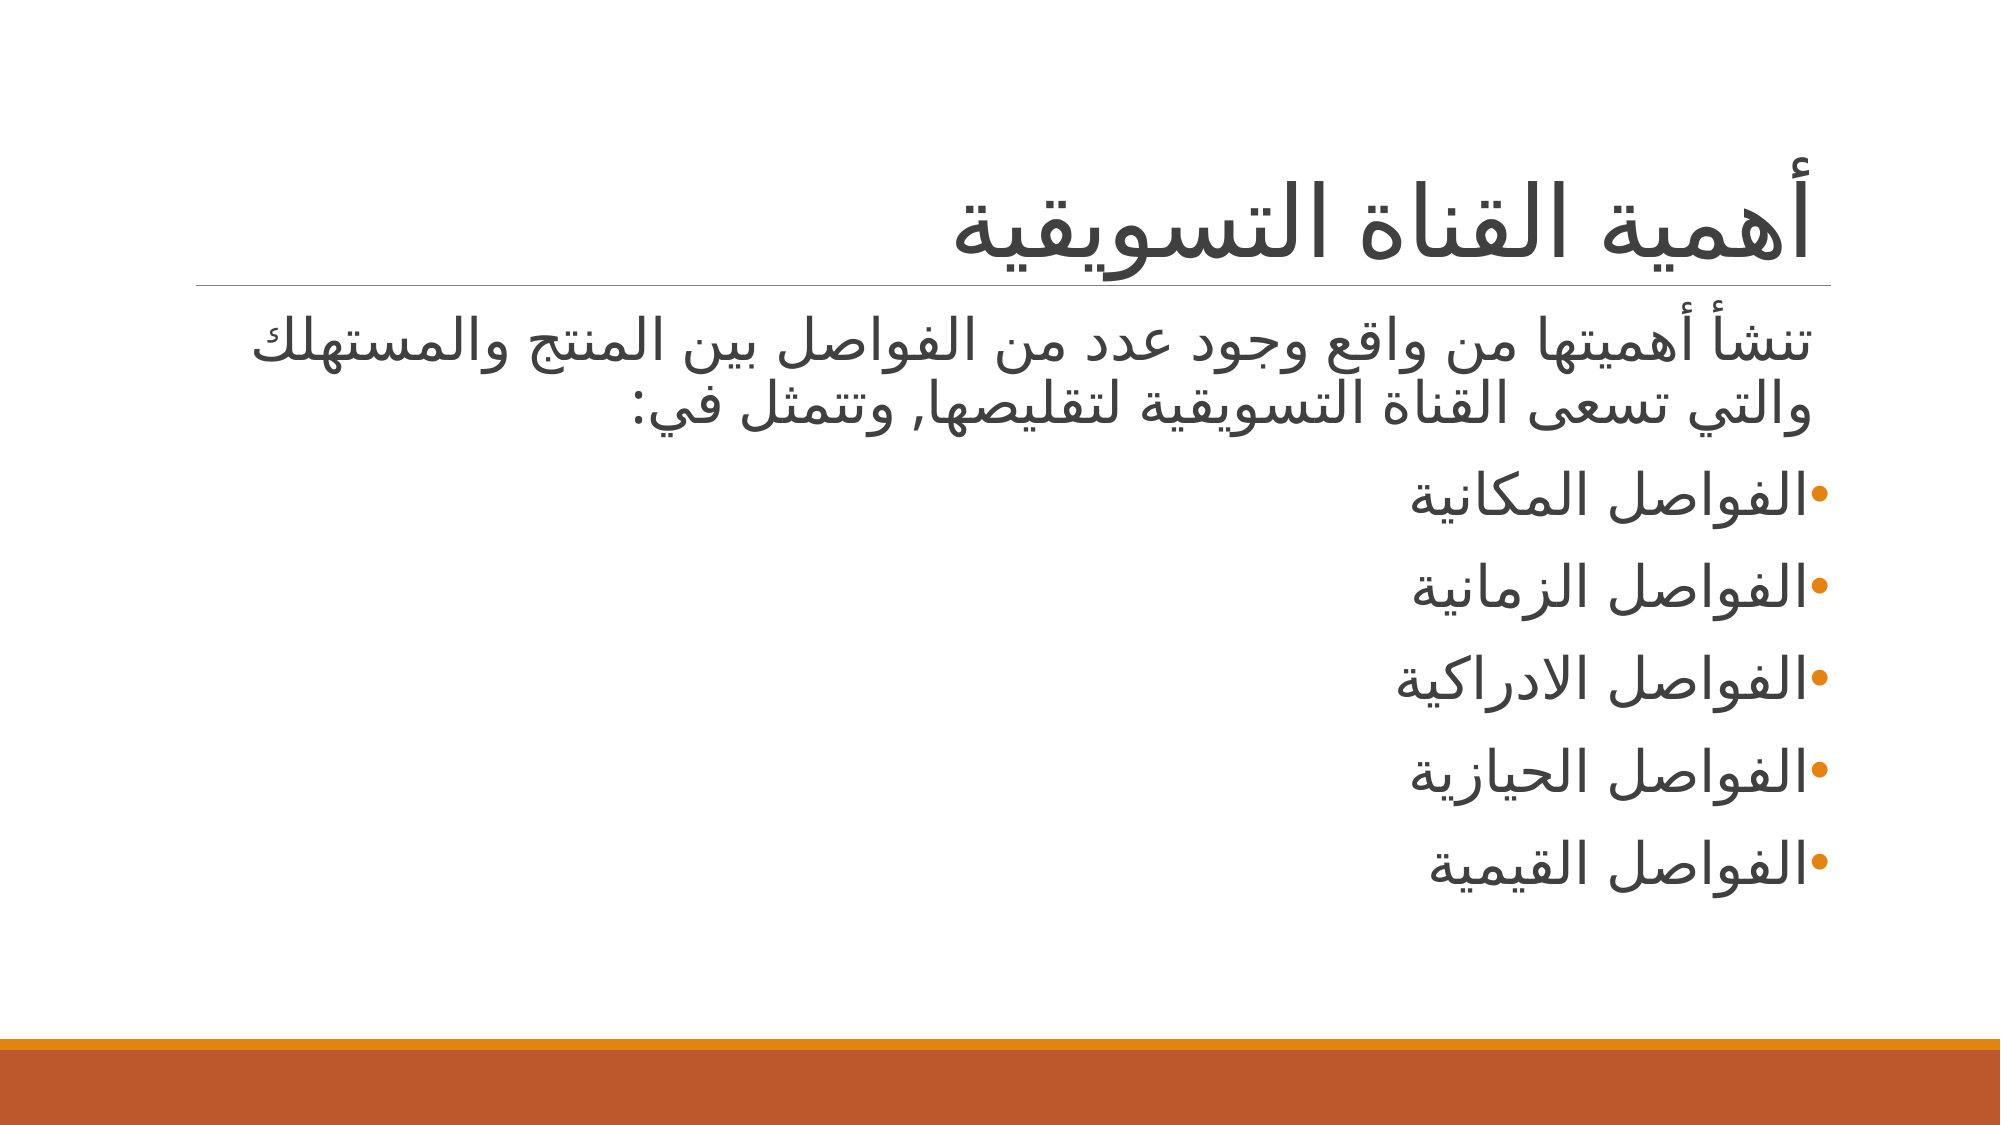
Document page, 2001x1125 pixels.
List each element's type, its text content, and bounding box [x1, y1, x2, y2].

title أهمية القناة التسويقية [180, 47, 1830, 285]
list تنشأ أهميتها من واقع وجود عدد من الفواصل بين المنتج والمستهلك والتي تسعى القناة التسويقية لتقليصها, وتتمثل في: الفواصل المكانية الفواصل الزمانية الفواصل الادراكية الفواصل الحيازية الفواصل القيمية [180, 302, 1830, 963]
